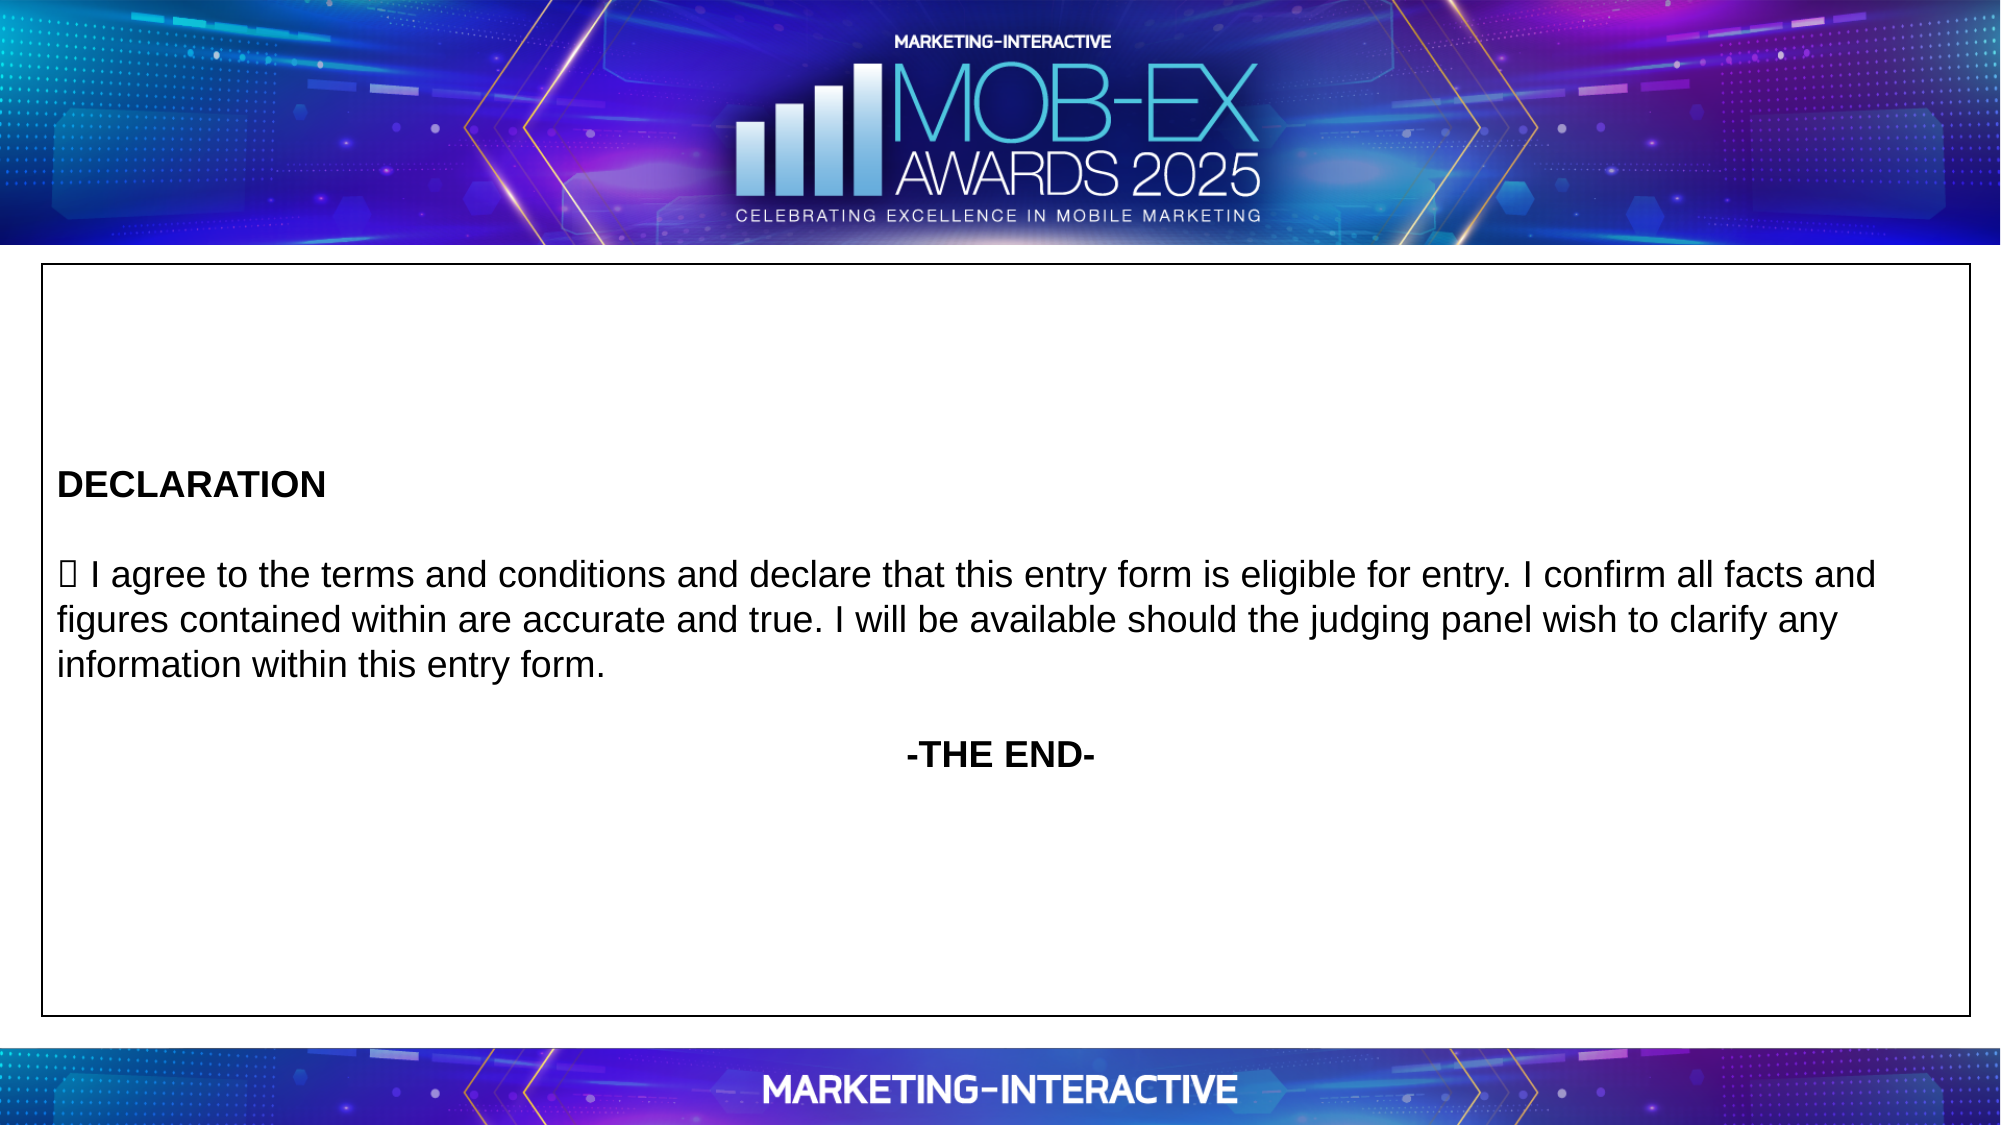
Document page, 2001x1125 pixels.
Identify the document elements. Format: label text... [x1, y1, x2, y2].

text_box DECLARATION  I agree to the terms and conditions and declare that this entry form is eligible for entry. I confirm all facts and figures contained within are accurate and true. I will be available should the judging panel wish to clarify any information within this entry form. -THE END- [41, 263, 1971, 1017]
picture [0, 0, 2001, 1125]
